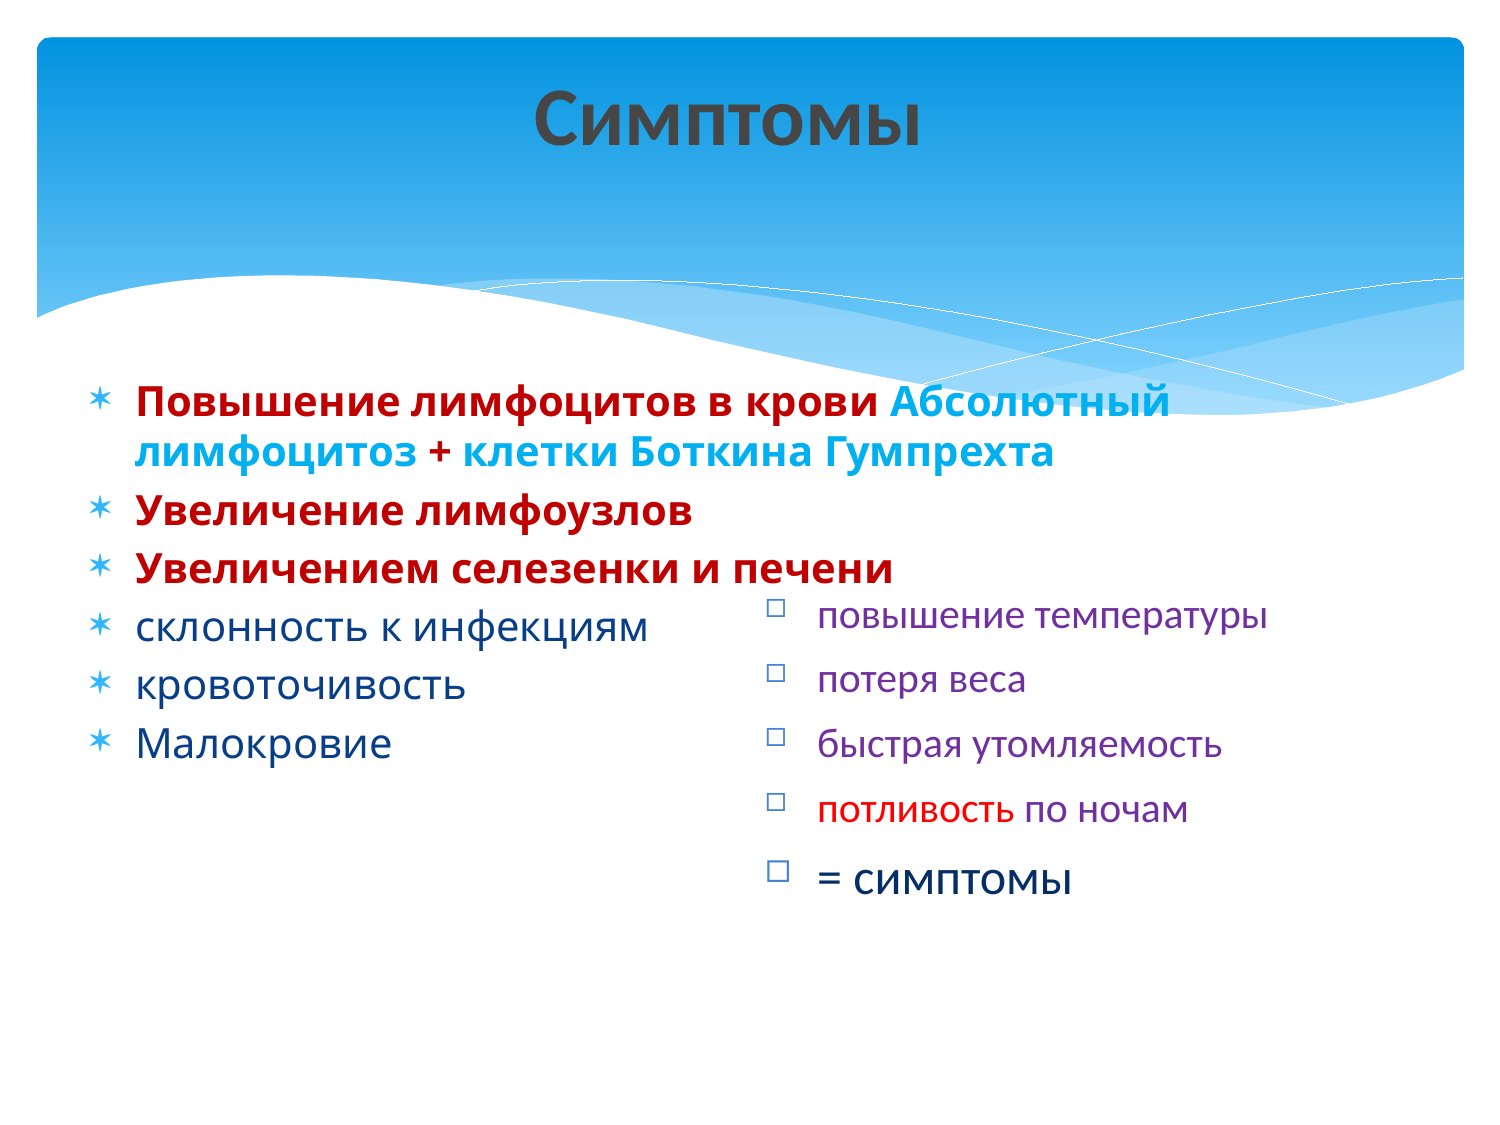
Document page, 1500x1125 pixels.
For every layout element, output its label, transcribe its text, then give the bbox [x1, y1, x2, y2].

list Повышение лимфоцитов в крови Абсолютный лимфоцитоз + клетки Боткина Гумпрехта Увеличение лимфоузлов Увеличением селезенки и печени склонность к инфекциям кровоточивость Малокровие [75, 367, 1375, 913]
text_box повышение температуры потеря веса быстрая утомляемость потливость по ночам = симптомы [749, 579, 1420, 1030]
text_box Симптомы [0, 54, 1471, 218]
